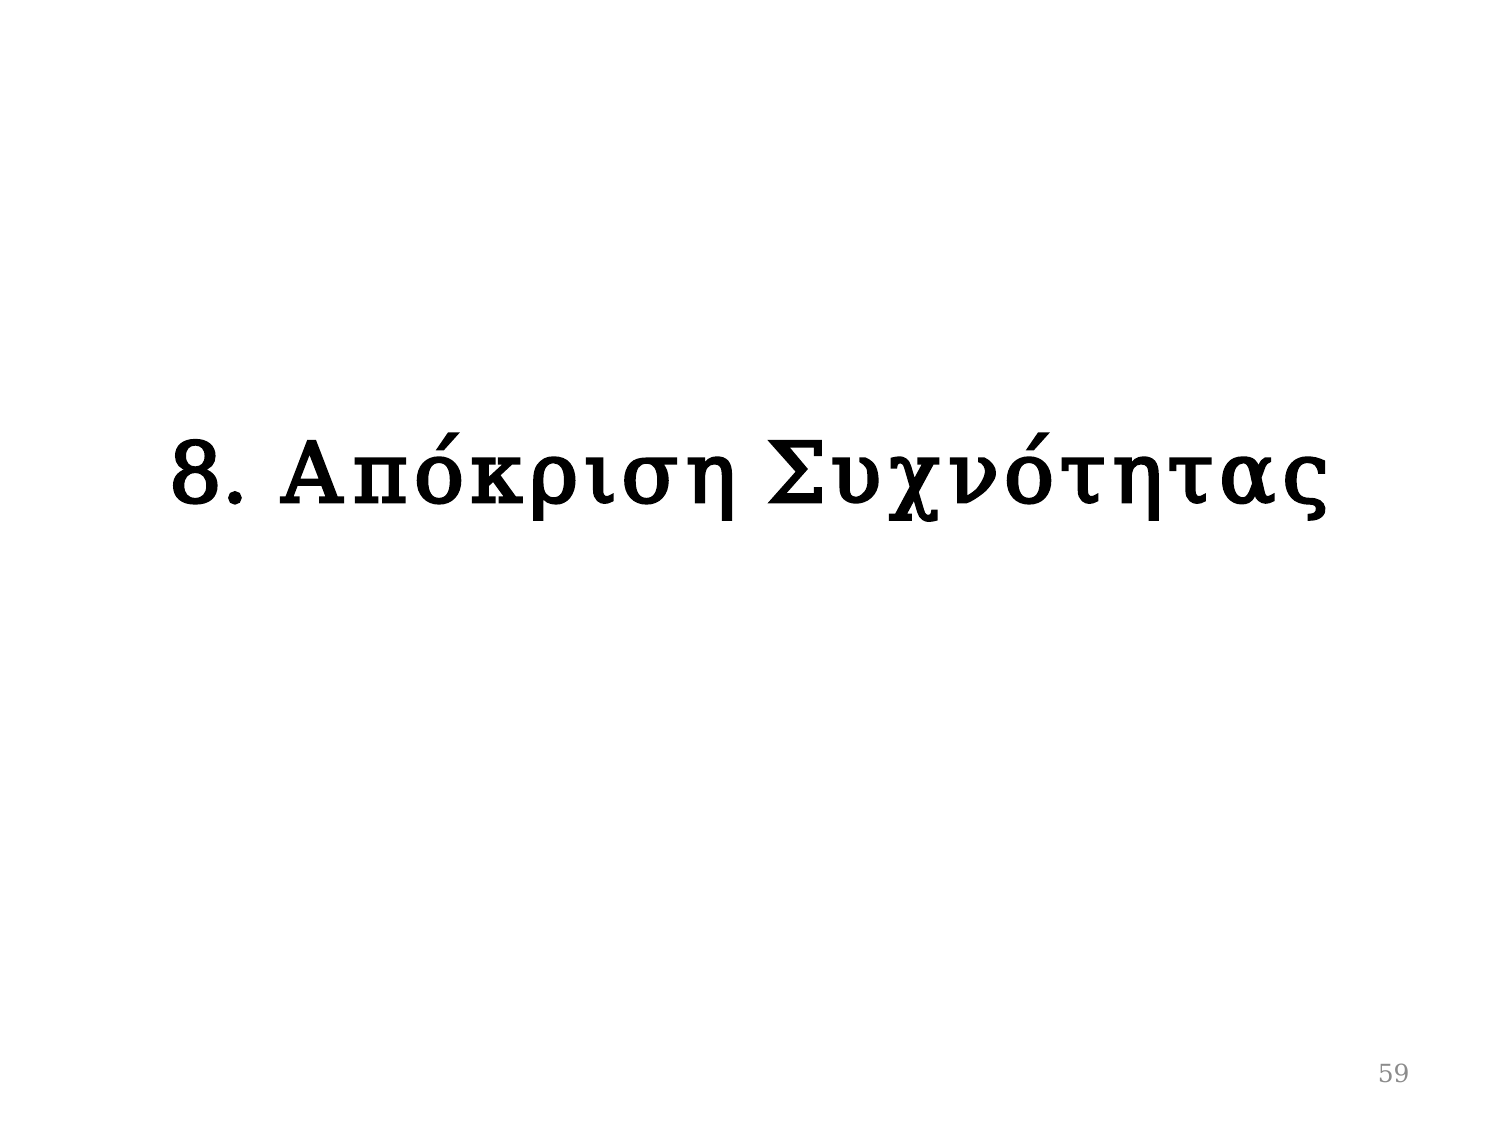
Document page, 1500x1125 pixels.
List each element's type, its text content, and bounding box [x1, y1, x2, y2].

slide_number 59 [1074, 1042, 1425, 1103]
title 8. Απόκριση Συχνότητας [75, 375, 1425, 563]
